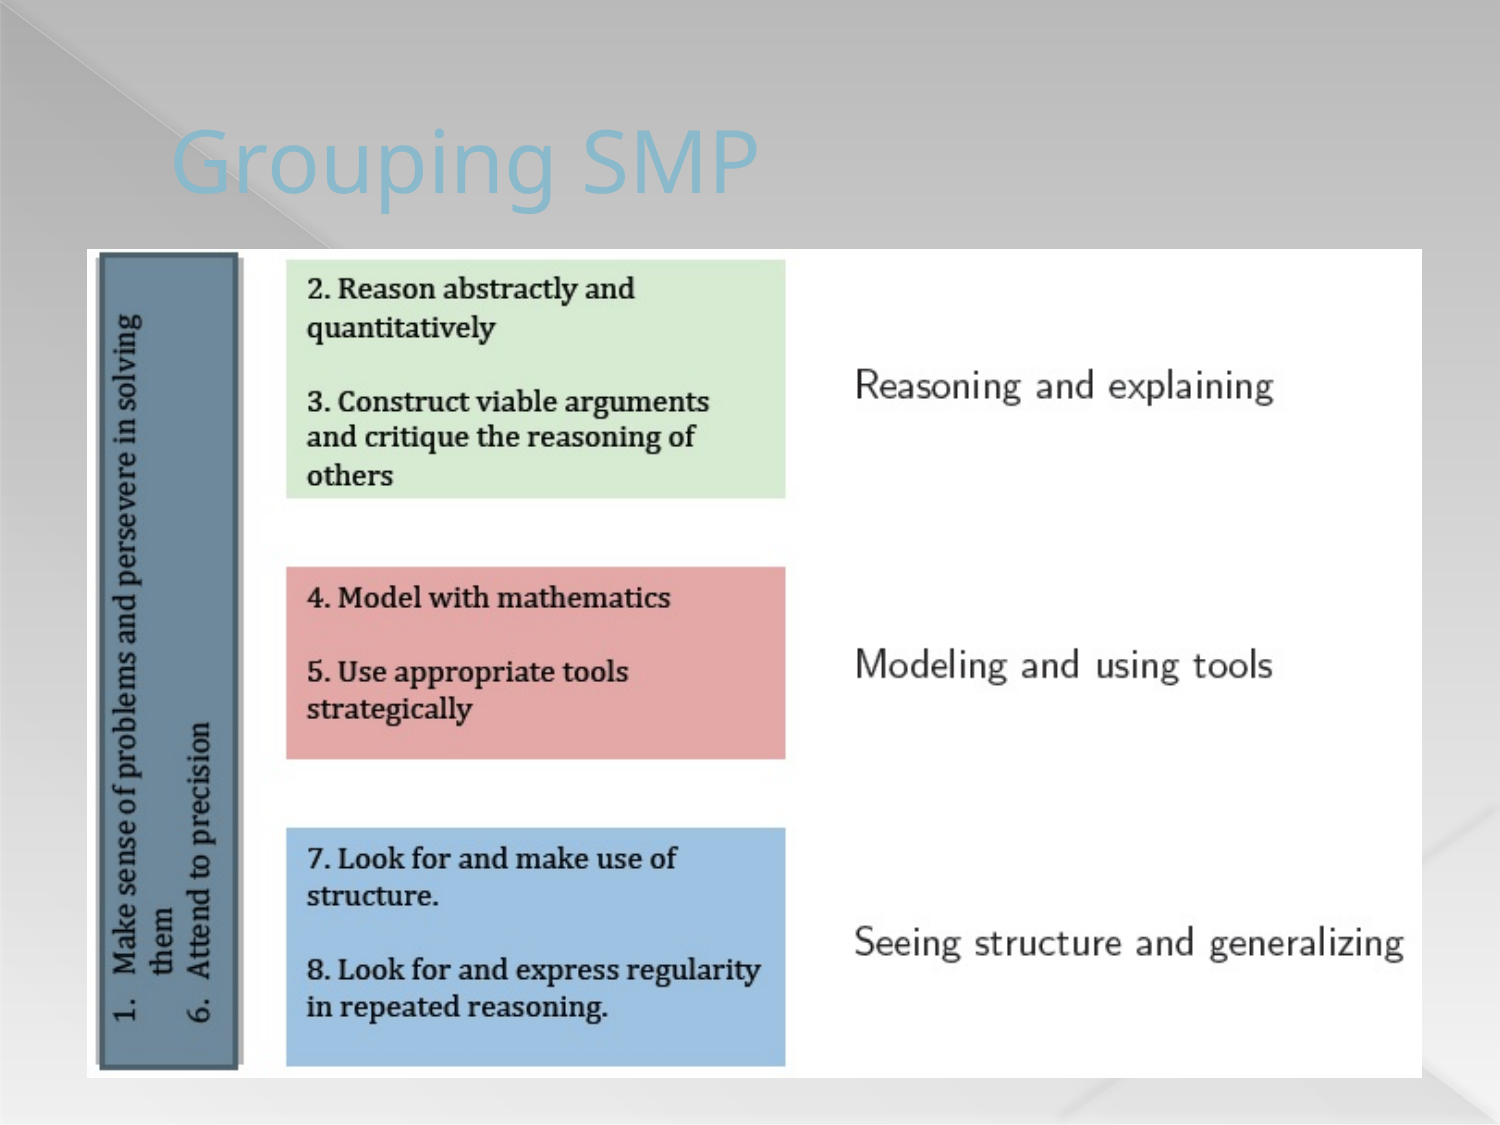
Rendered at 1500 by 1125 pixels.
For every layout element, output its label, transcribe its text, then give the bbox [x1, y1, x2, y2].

title Grouping SMP [75, 43, 1425, 274]
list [87, 249, 1422, 1078]
